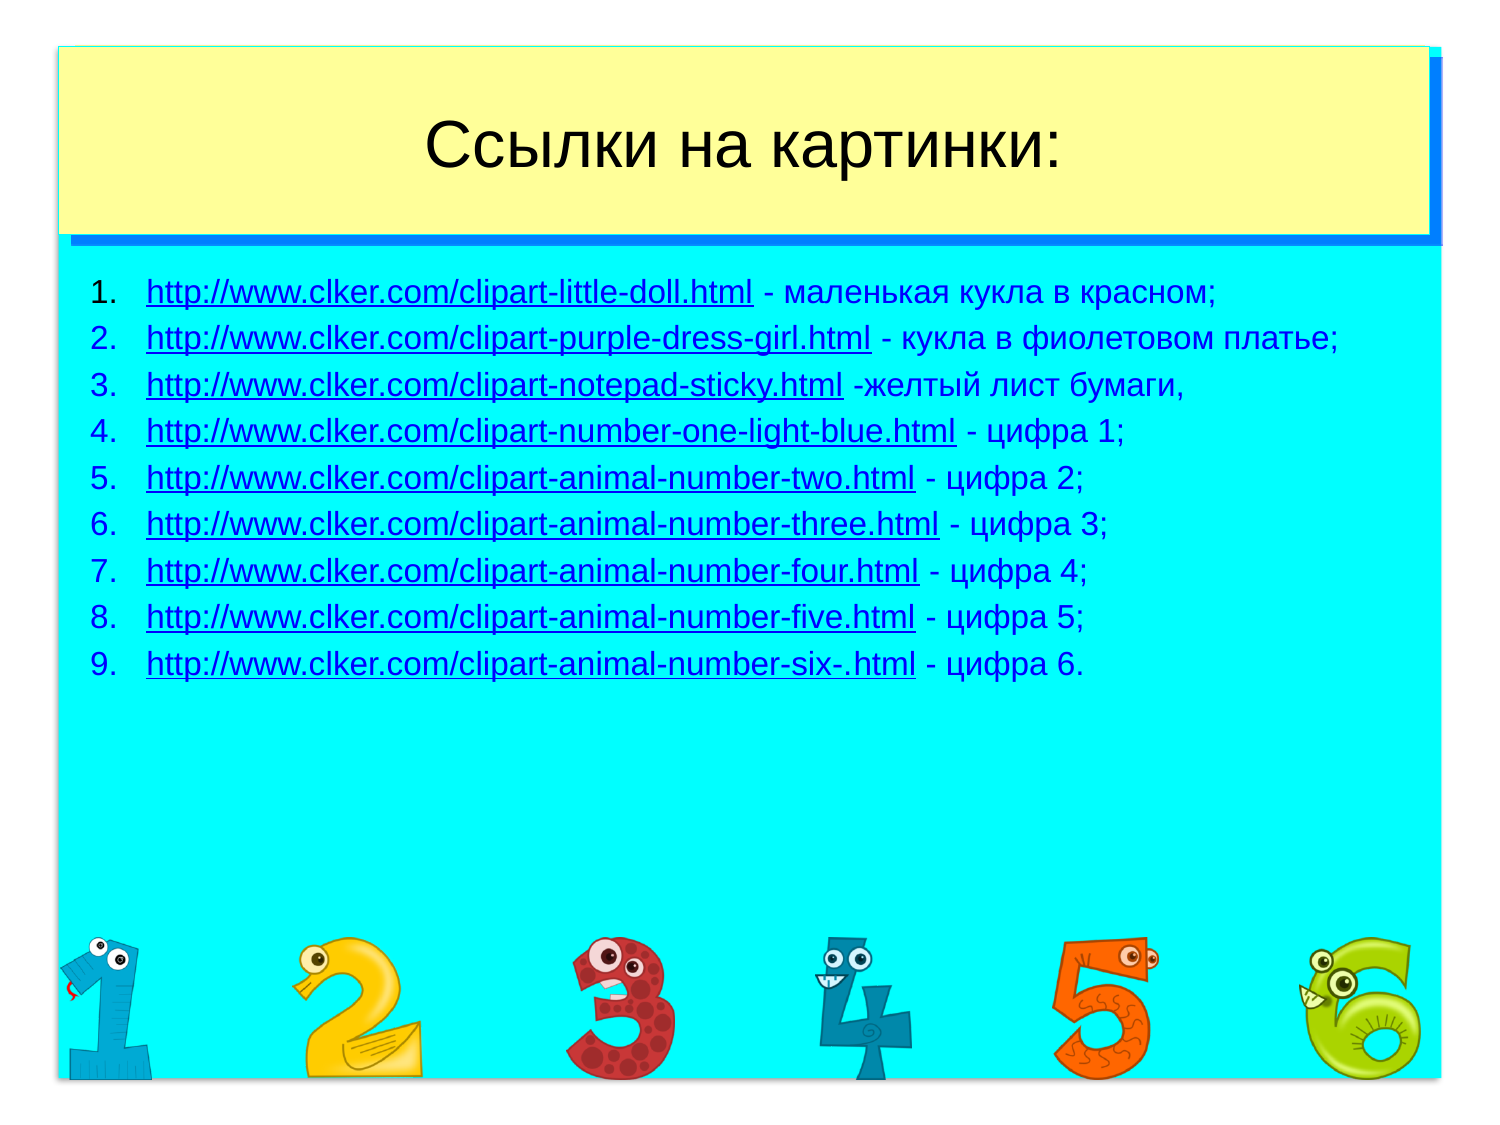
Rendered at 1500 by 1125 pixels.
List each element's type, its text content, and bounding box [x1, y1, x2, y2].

list http://www.clker.com/clipart-little-doll.html - маленькая кукла в красном; http://www.clker.com/clipart-purple-dress-girl.html - кукла в фиолетовом платье; http://www.clker.com/clipart-notepad-sticky.html -желтый лист бумаги, http://www.clker.com/clipart-number-one-light-blue.html - цифра 1; http://www.clker.com/clipart-animal-number-two.html - цифра 2; http://www.clker.com/clipart-animal-number-three.html - цифра 3; http://www.clker.com/clipart-animal-number-four.html - цифра 4; http://www.clker.com/clipart-animal-number-five.html - цифра 5; http://www.clker.com/clipart-animal-number-six-.html - цифра 6. [75, 262, 1425, 938]
text_box [1430, 46, 1442, 57]
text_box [59, 937, 1423, 1080]
text_box Ссылки на картинки: [58, 46, 1430, 235]
text_box [58, 235, 1442, 1079]
